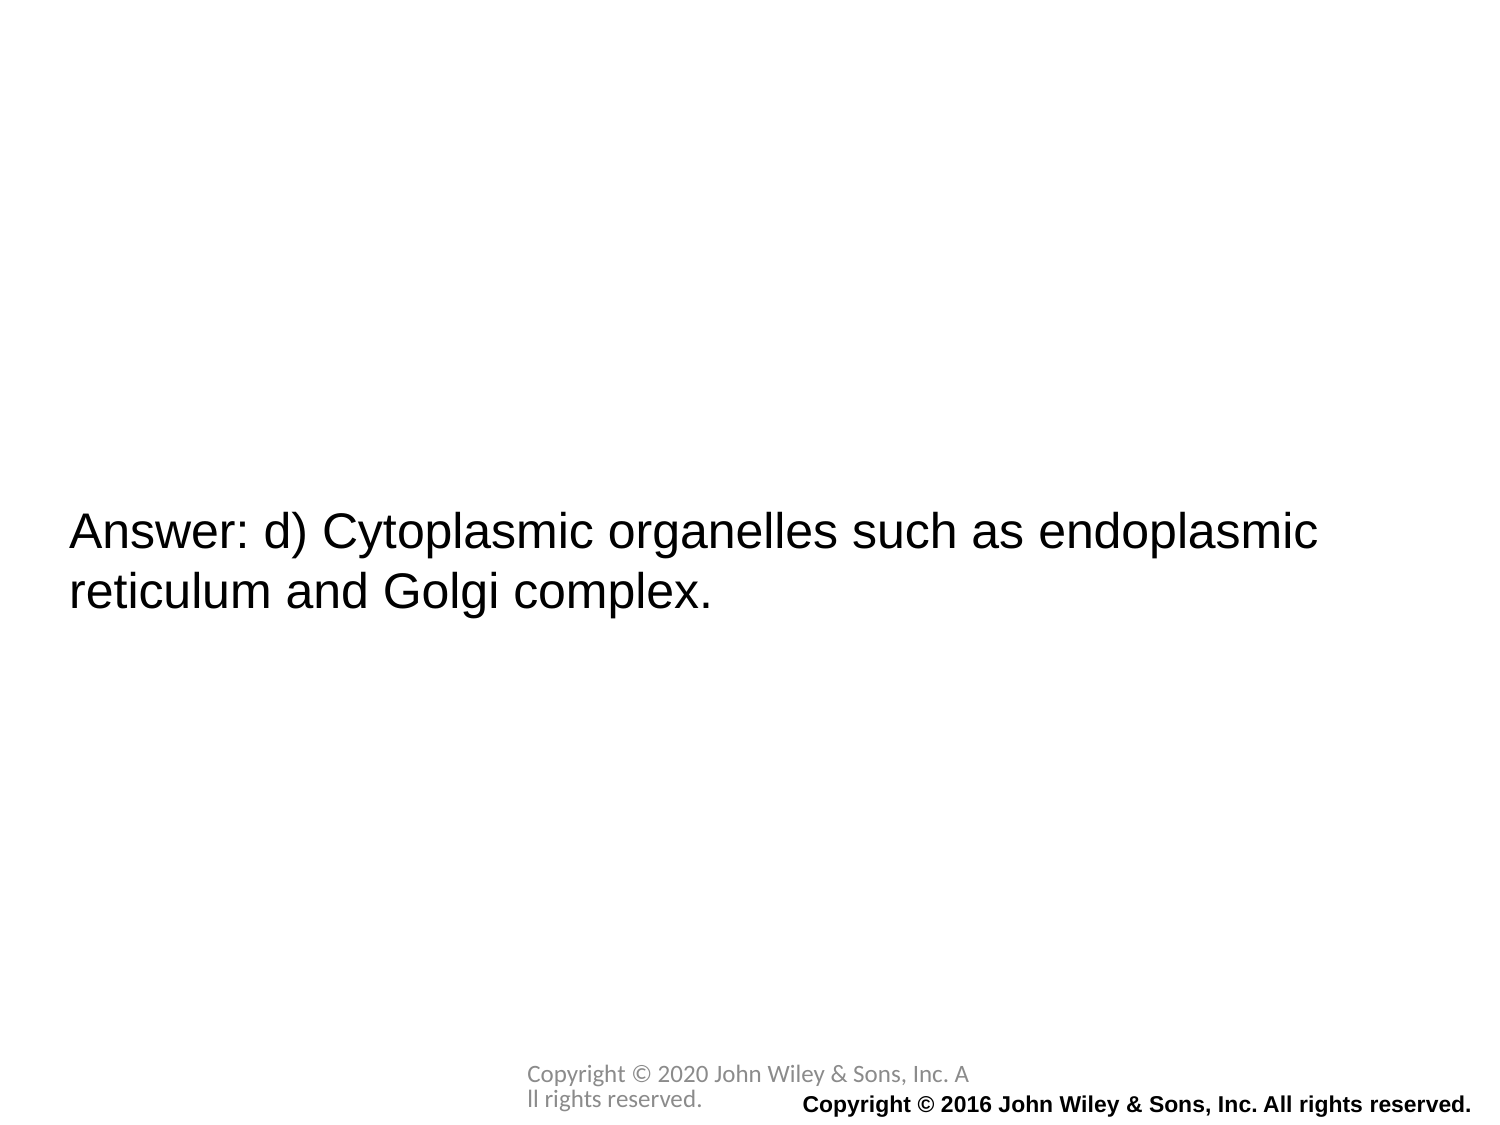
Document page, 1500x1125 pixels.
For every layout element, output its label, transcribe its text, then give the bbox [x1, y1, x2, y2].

text_box Answer: d) Cytoplasmic organelles such as endoplasmic reticulum and Golgi complex. [54, 491, 1466, 627]
text_box Copyright © 2016 John Wiley & Sons, Inc. All rights reserved. [512, 1065, 1488, 1125]
footer Copyright © 2020 John Wiley & Sons, Inc. All rights reserved. [512, 1042, 988, 1103]
